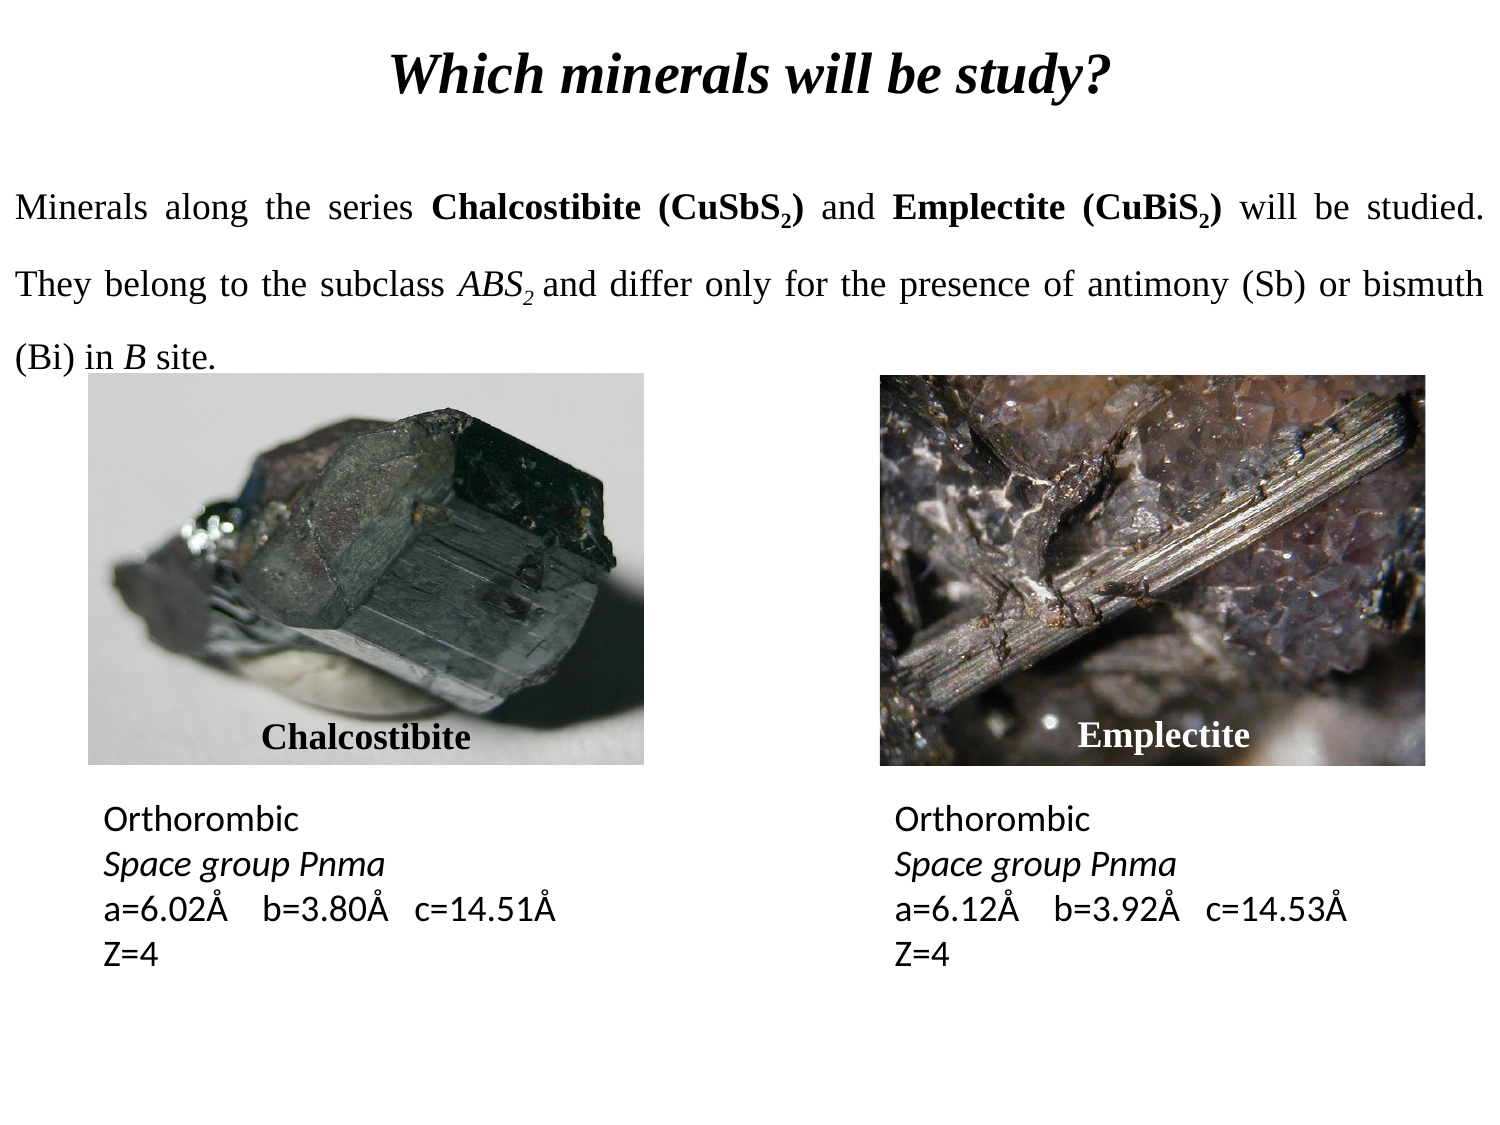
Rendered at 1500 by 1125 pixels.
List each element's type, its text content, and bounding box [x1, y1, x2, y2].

text_box Which minerals will be study? [0, 27, 1500, 113]
text_box Minerals along the series Chalcostibite (CuSbS2) and Emplectite (CuBiS2) will be studied. They belong to the subclass ABS2 and differ only for the presence of antimony (Sb) or bismuth (Bi) in B site. [0, 149, 1500, 385]
picture [879, 375, 1426, 766]
text_box Orthorombic Space group Pnma a=6.12Å b=3.92Å c=14.53Å Z=4 [879, 786, 1435, 1027]
picture [88, 373, 644, 765]
text_box Orthorombic Space group Pnma a=6.02Å b=3.80Å c=14.51Å Z=4 [88, 786, 644, 1027]
